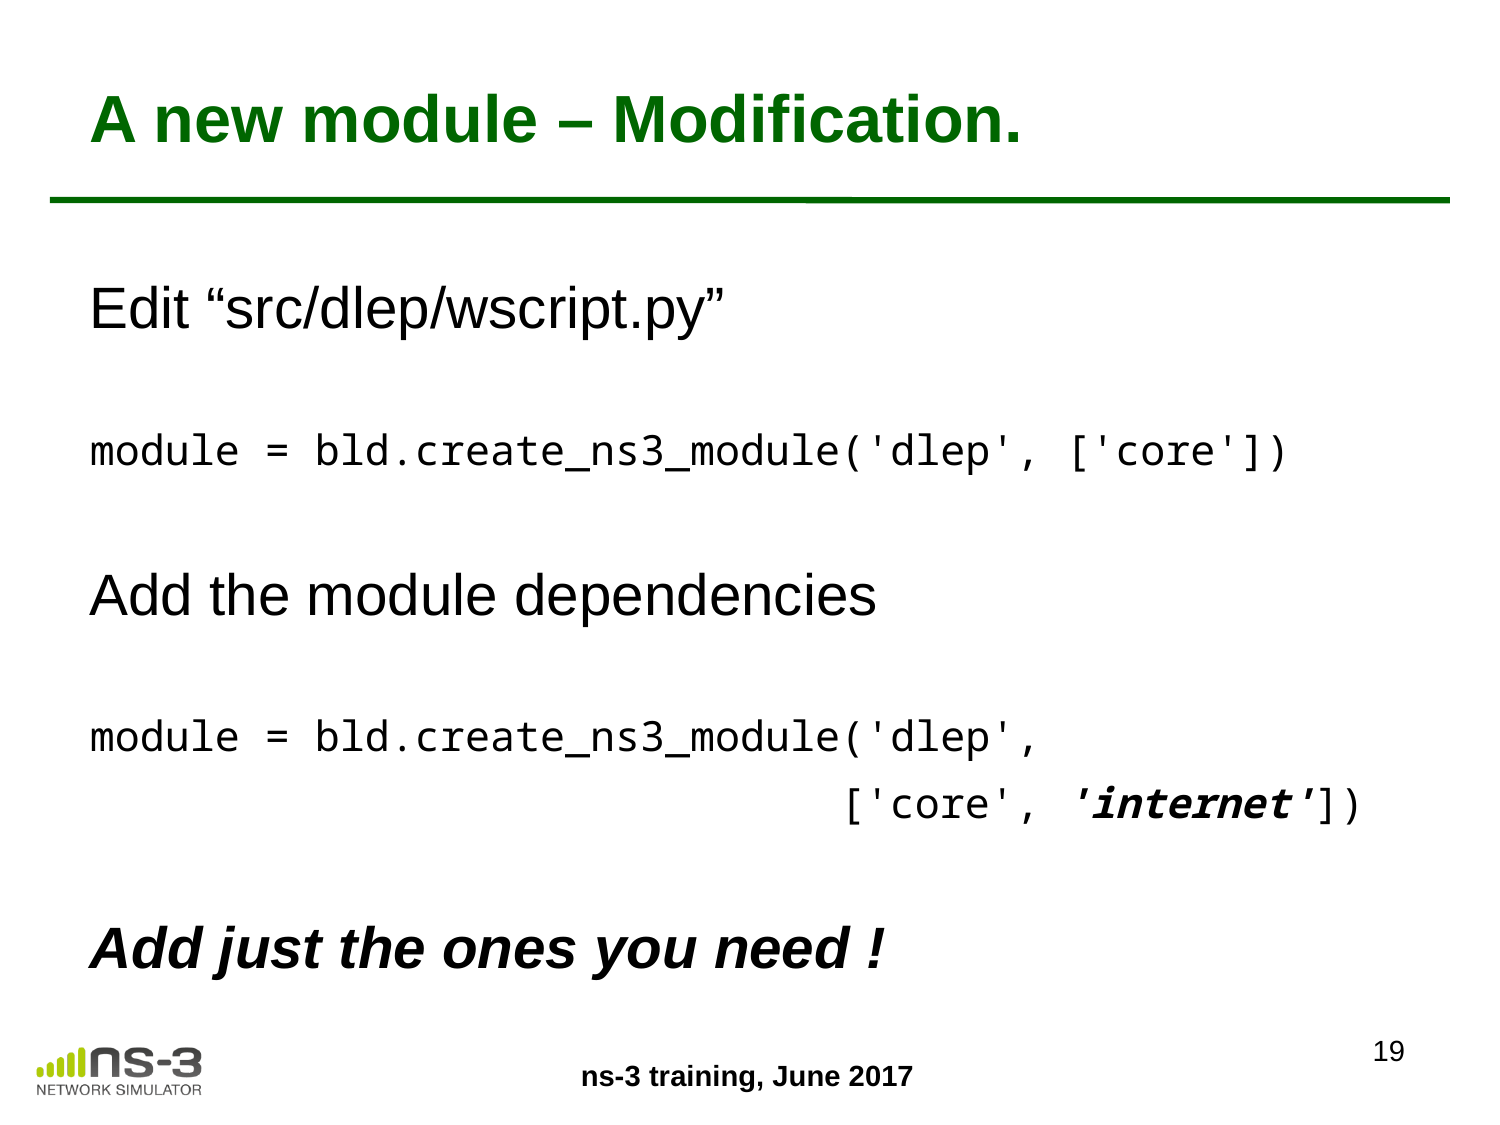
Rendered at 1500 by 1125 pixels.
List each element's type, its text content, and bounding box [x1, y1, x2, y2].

title A new module – Modification. [74, 28, 1426, 205]
list Edit “src/dlep/wscript.py” module = bld.create_ns3_module('dlep', ['core']) Add the module dependencies module = bld.create_ns3_module('dlep', ['core', 'internet']) Add just the ones you need ! [74, 262, 1426, 1001]
slide_number 19 [1074, 1024, 1421, 1101]
picture [24, 1017, 213, 1125]
footer ns-3 training, June 2017 [512, 1049, 983, 1125]
